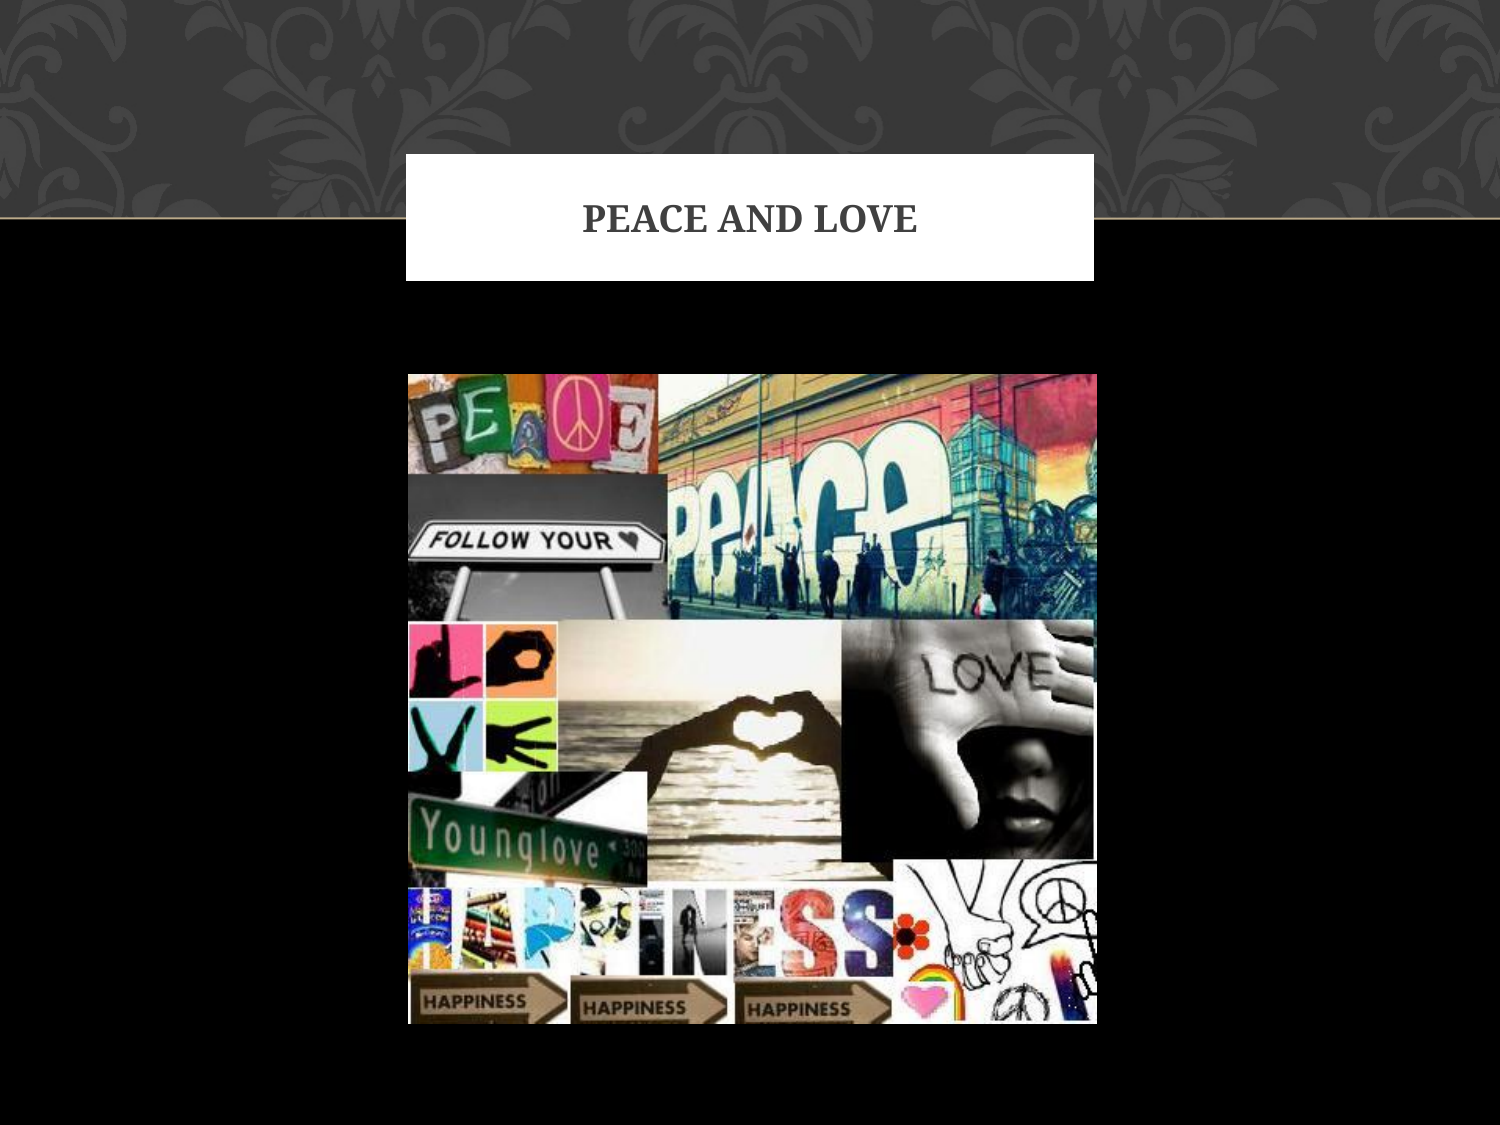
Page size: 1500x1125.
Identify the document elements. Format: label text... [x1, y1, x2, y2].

title Peace and Love [406, 154, 1094, 281]
picture [408, 374, 1097, 1024]
